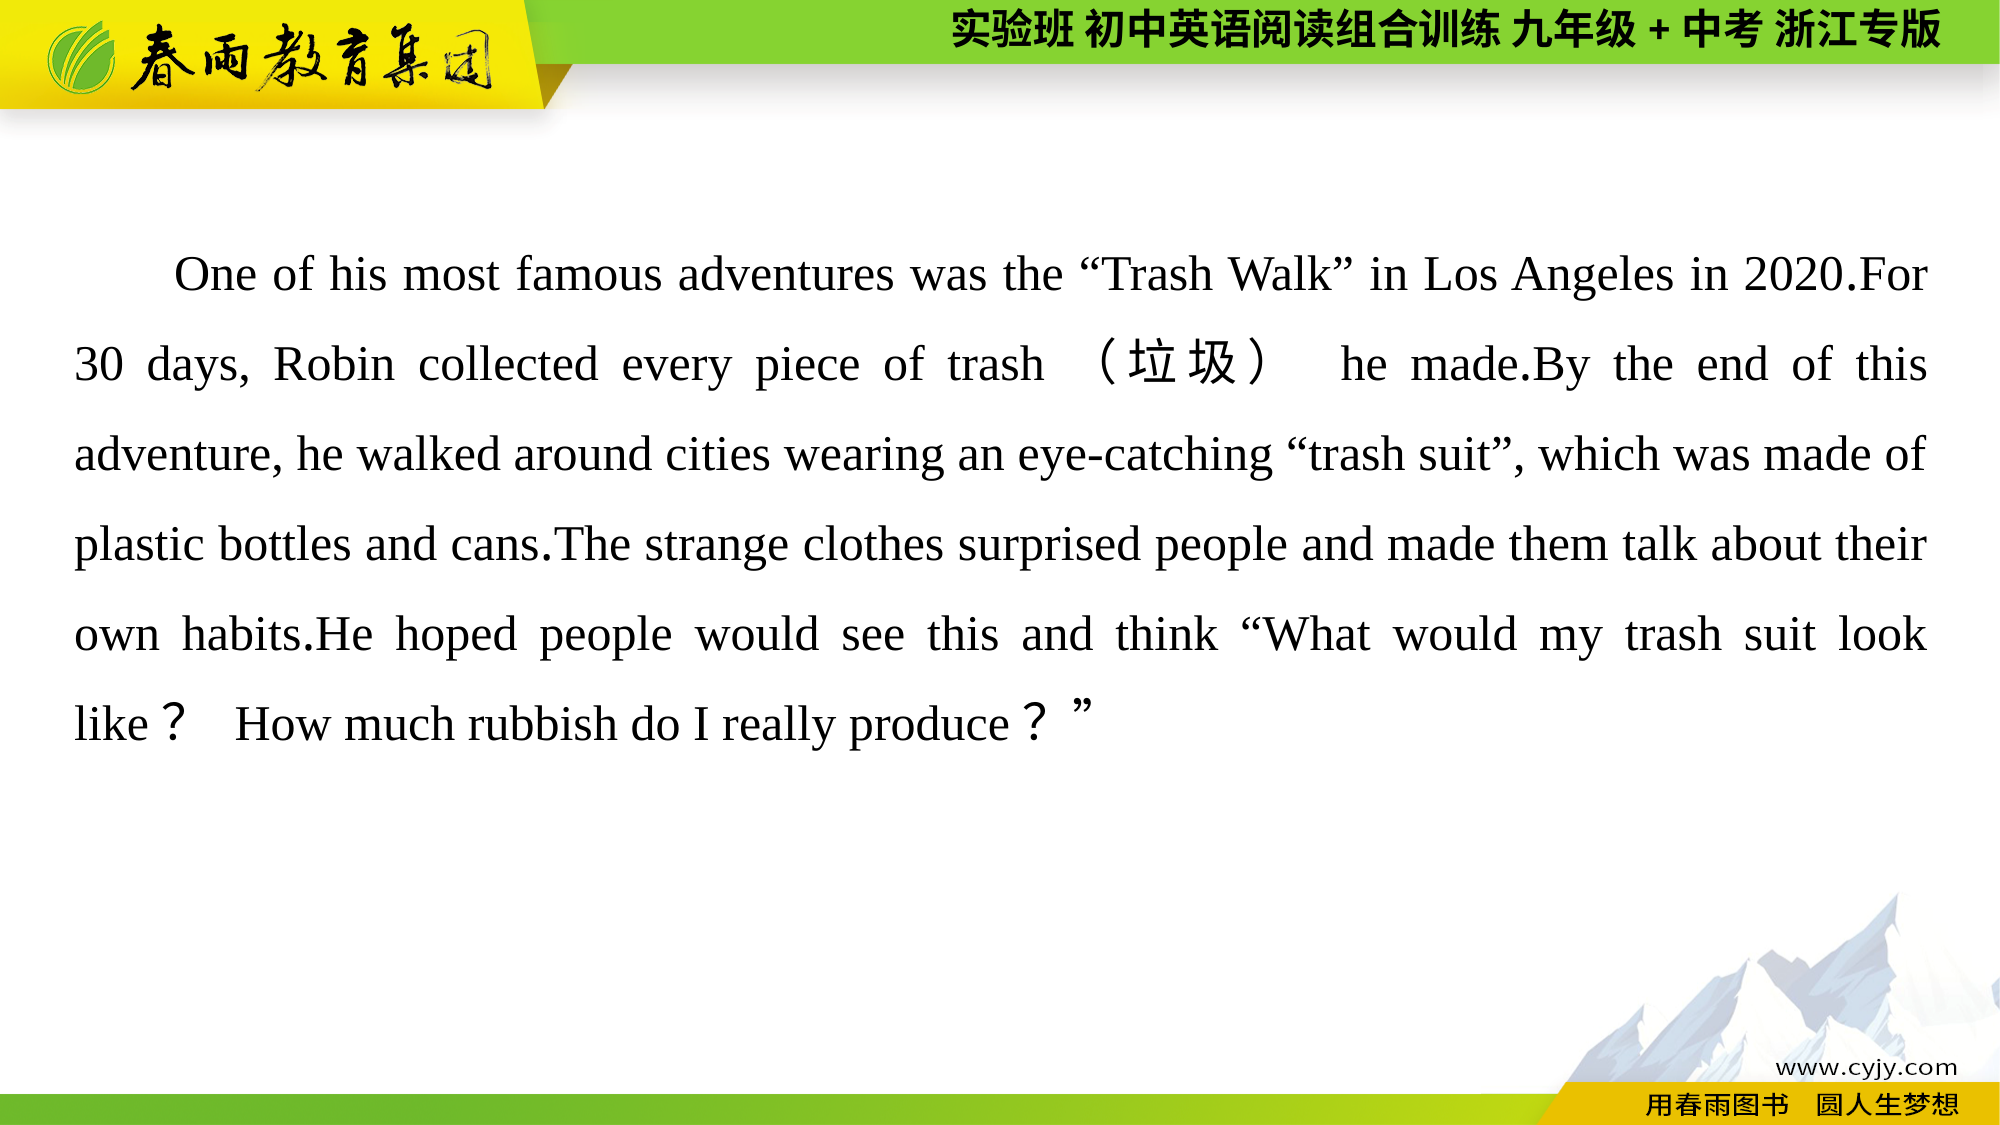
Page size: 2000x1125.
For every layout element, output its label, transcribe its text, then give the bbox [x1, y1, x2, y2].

list One of his most famous adventures was the “Trash Walk” in Los Angeles in 2020.For 30 days, Robin collected every piece of trash（垃圾） he made.By the end of this adventure, he walked around cities wearing an eye-catching “trash suit”, which was made of plastic bottles and cans.The strange clothes surprised people and made them talk about their own habits.He hoped people would see this and think “What would my trash suit look like？ How much rubbish do I really produce？” [59, 202, 1944, 764]
picture [0, 0, 2000, 1125]
